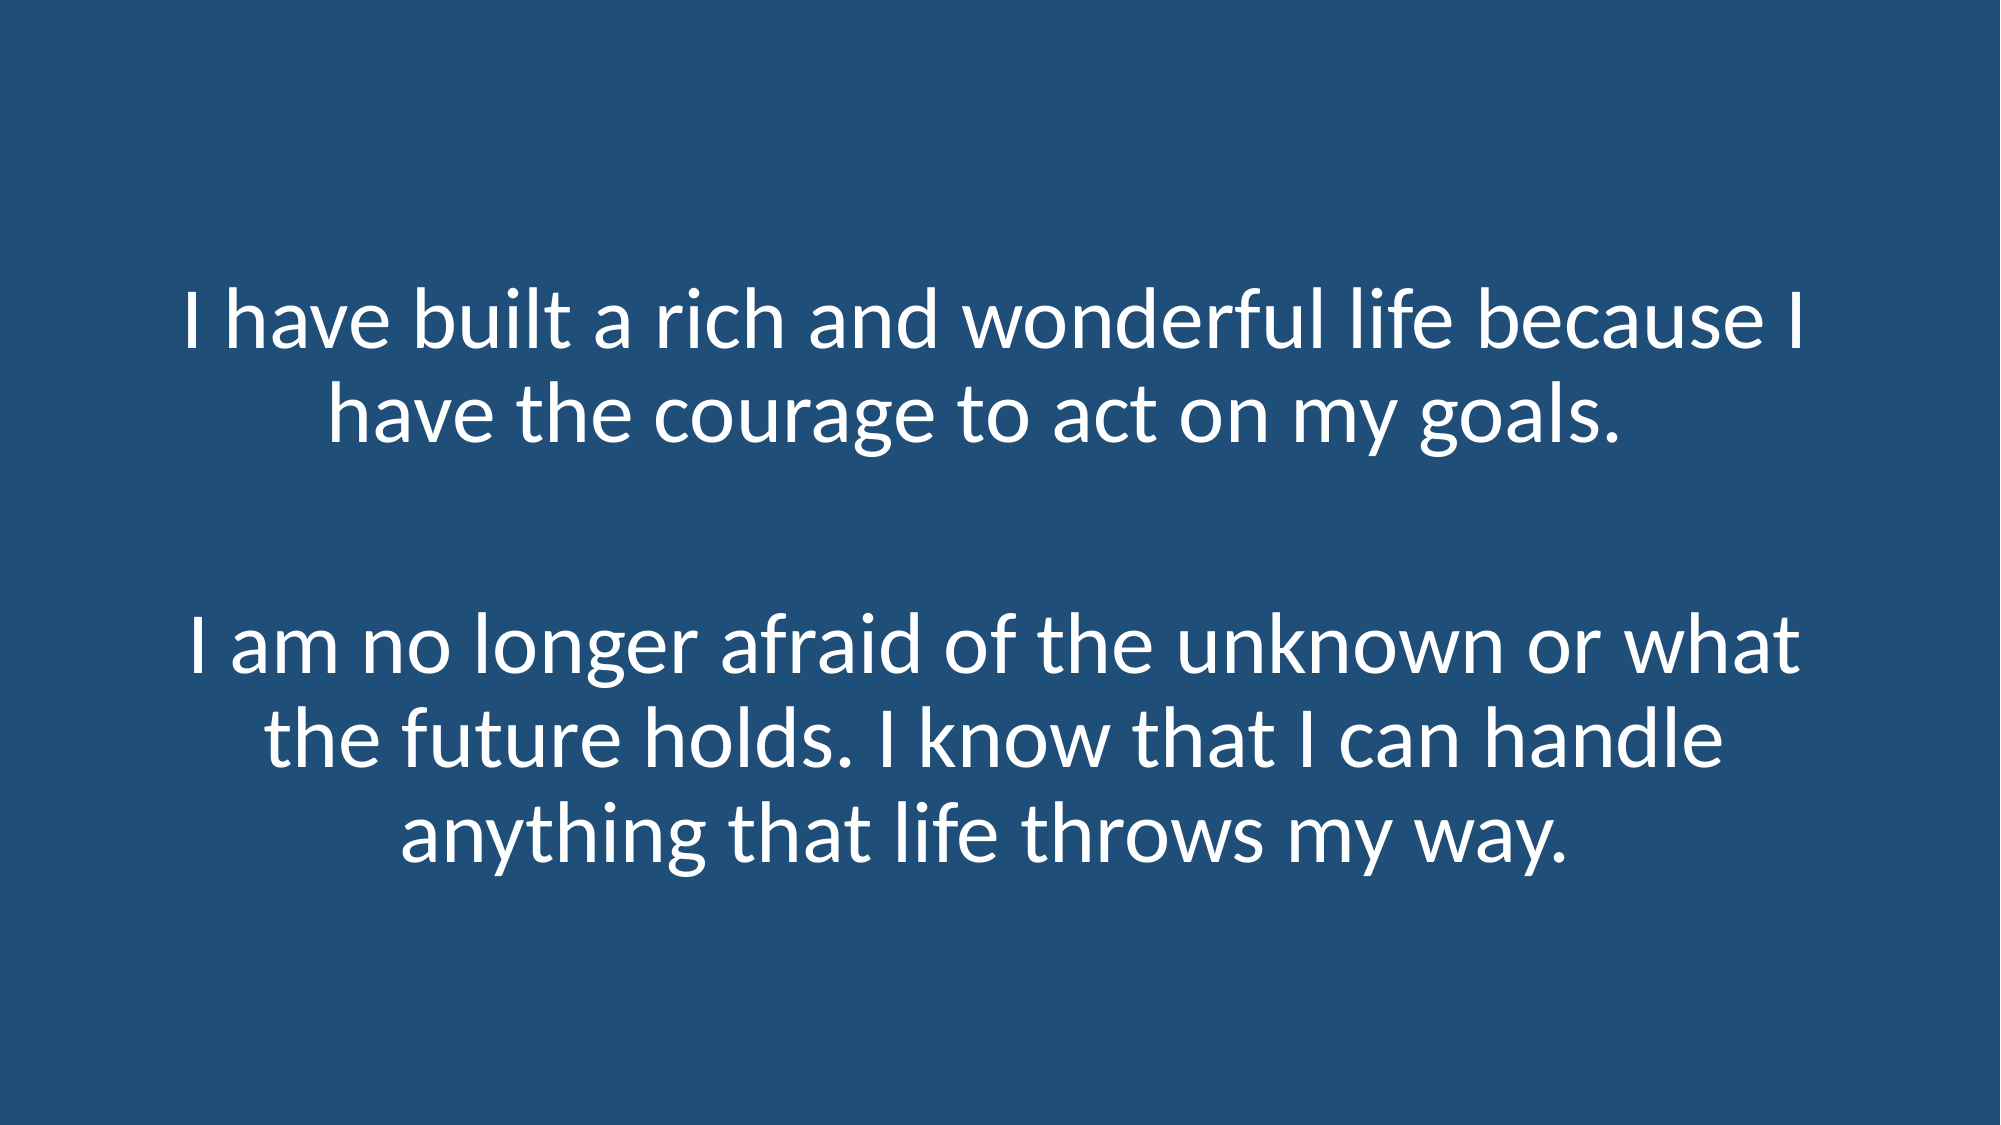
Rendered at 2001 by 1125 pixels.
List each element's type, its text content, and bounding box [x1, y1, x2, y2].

list I have built a rich and wonderful life because I have the courage to act on my goals. I am no longer afraid of the unknown or what the future holds. I know that I can handle anything that life throws my way. [132, 265, 1858, 872]
